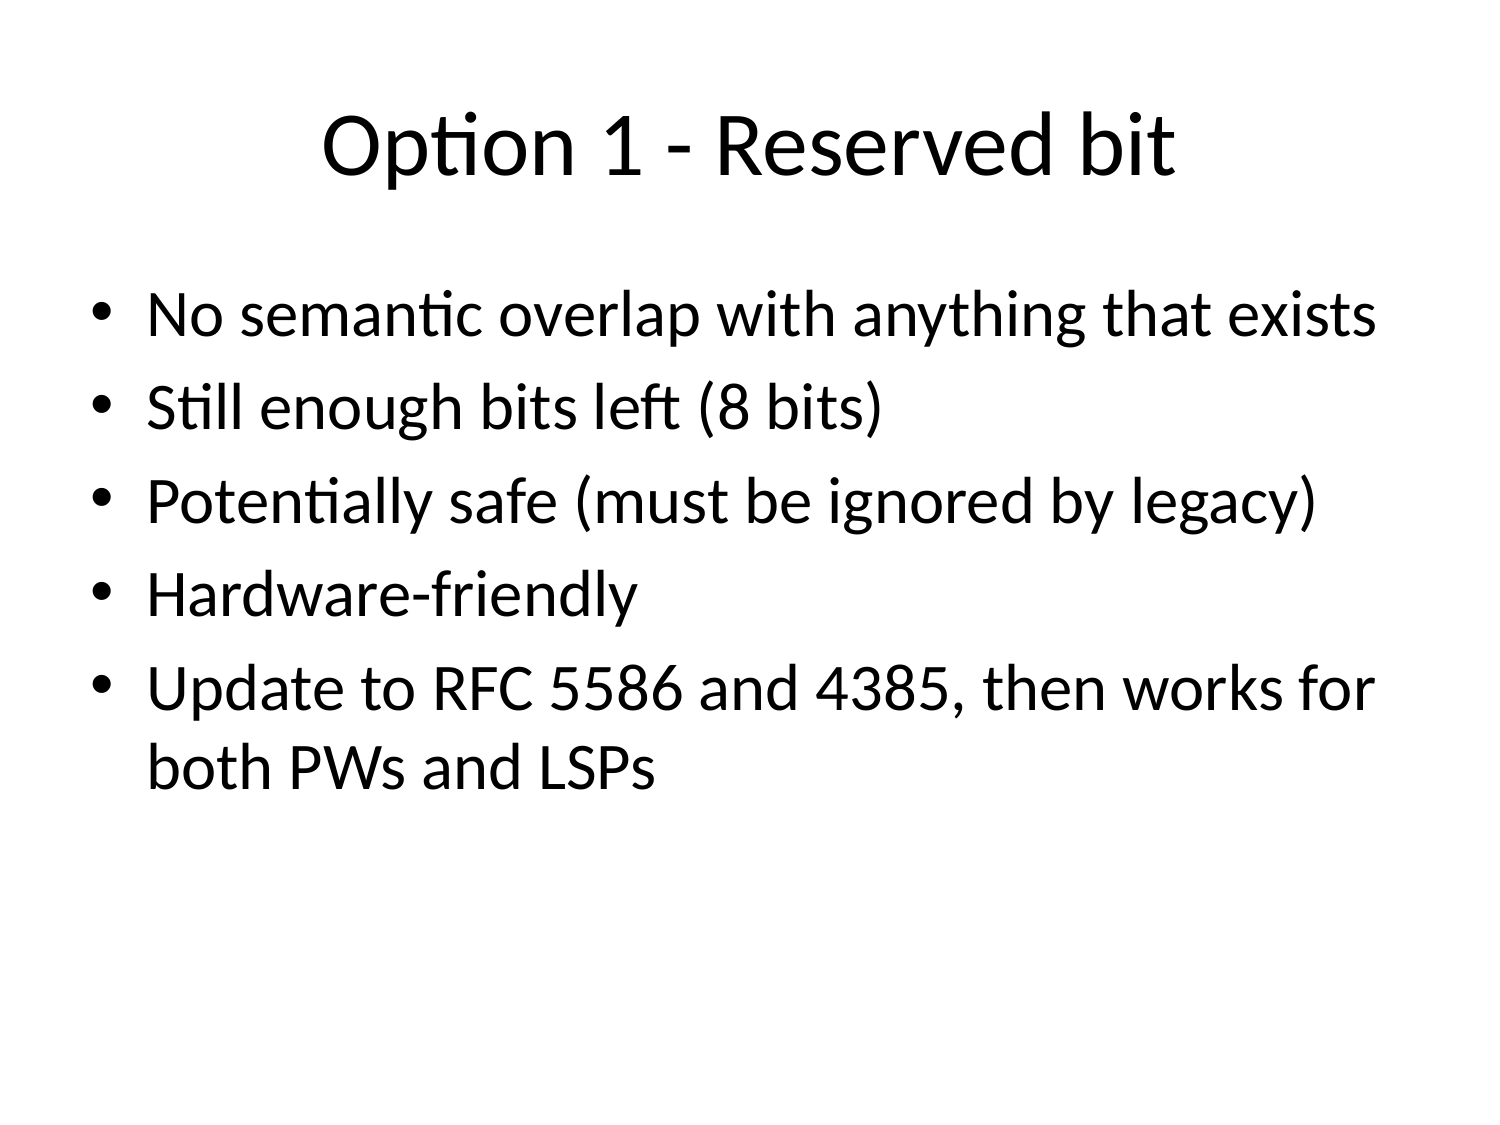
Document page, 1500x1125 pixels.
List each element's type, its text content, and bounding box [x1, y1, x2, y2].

title Option 1 - Reserved bit [74, 44, 1426, 233]
list No semantic overlap with anything that exists Still enough bits left (8 bits) Potentially safe (must be ignored by legacy) Hardware-friendly Update to RFC 5586 and 4385, then works for both PWs and LSPs [74, 262, 1426, 1006]
